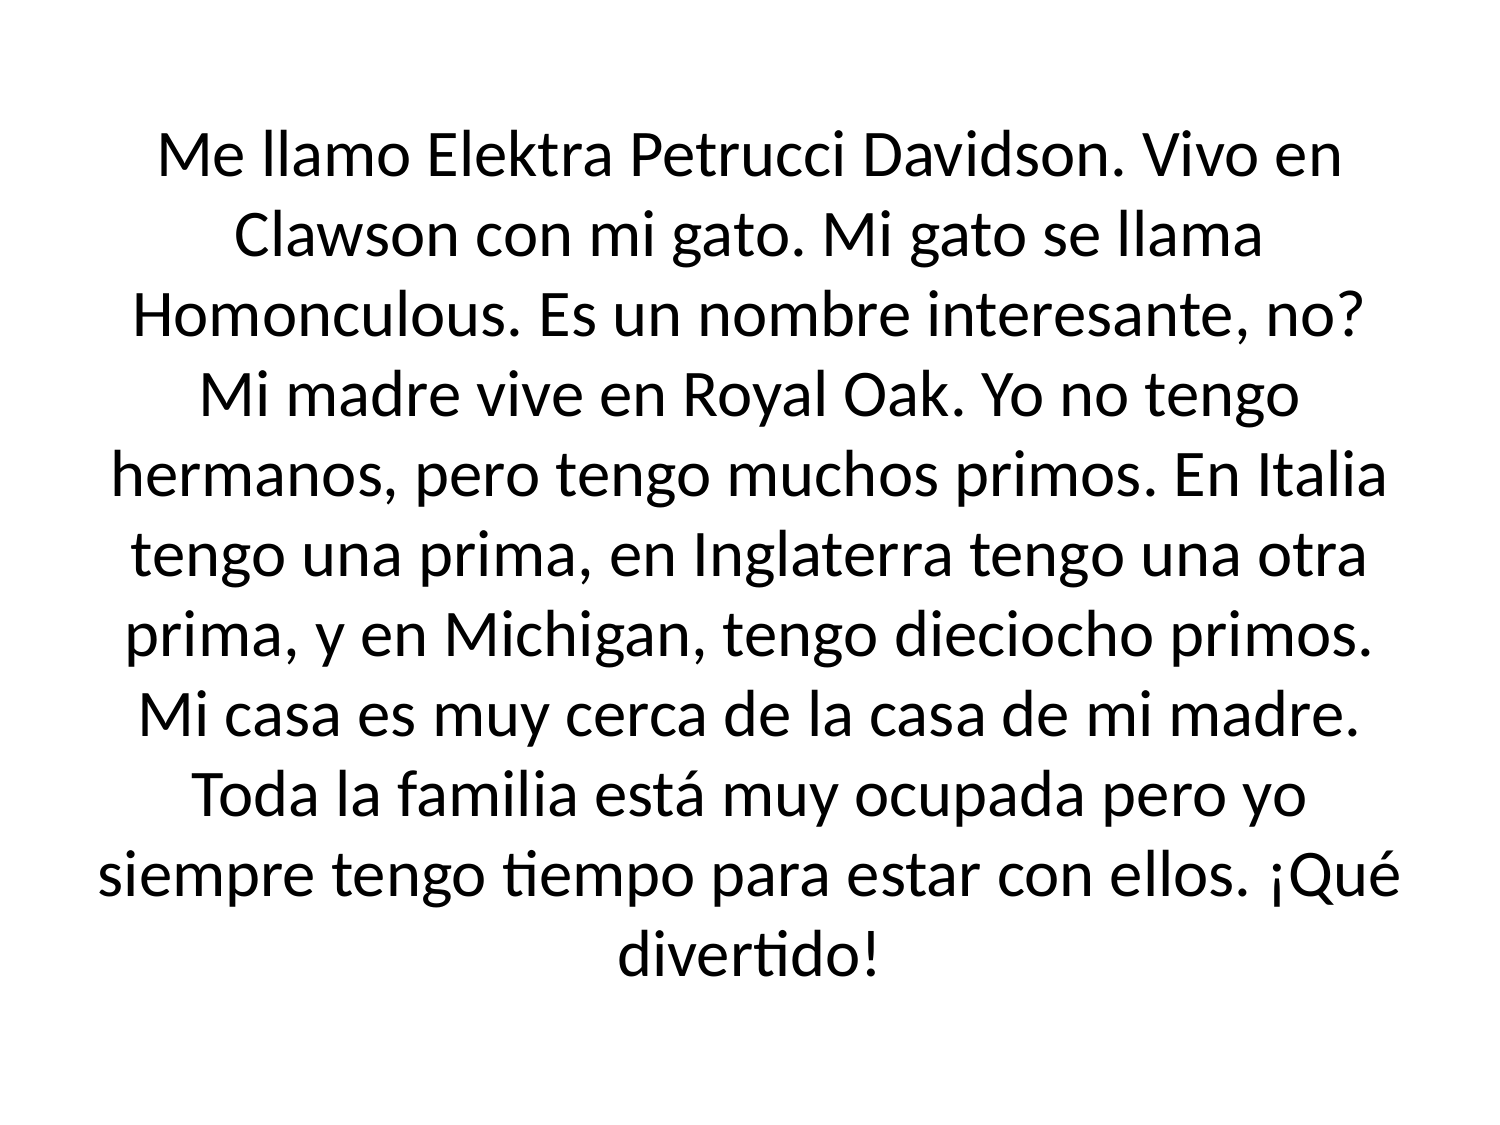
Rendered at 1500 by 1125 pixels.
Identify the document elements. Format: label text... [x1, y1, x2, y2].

title Me llamo Elektra Petrucci Davidson. Vivo en Clawson con mi gato. Mi gato se llama Homonculous. Es un nombre interesante, no? Mi madre vive en Royal Oak. Yo no tengo hermanos, pero tengo muchos primos. En Italia tengo una prima, en Inglaterra tengo una otra prima, y en Michigan, tengo dieciocho primos. Mi casa es muy cerca de la casa de mi madre. Toda la familia está muy ocupada pero yo siempre tengo tiempo para estar con ellos. ¡Qué divertido! [75, 45, 1425, 1055]
